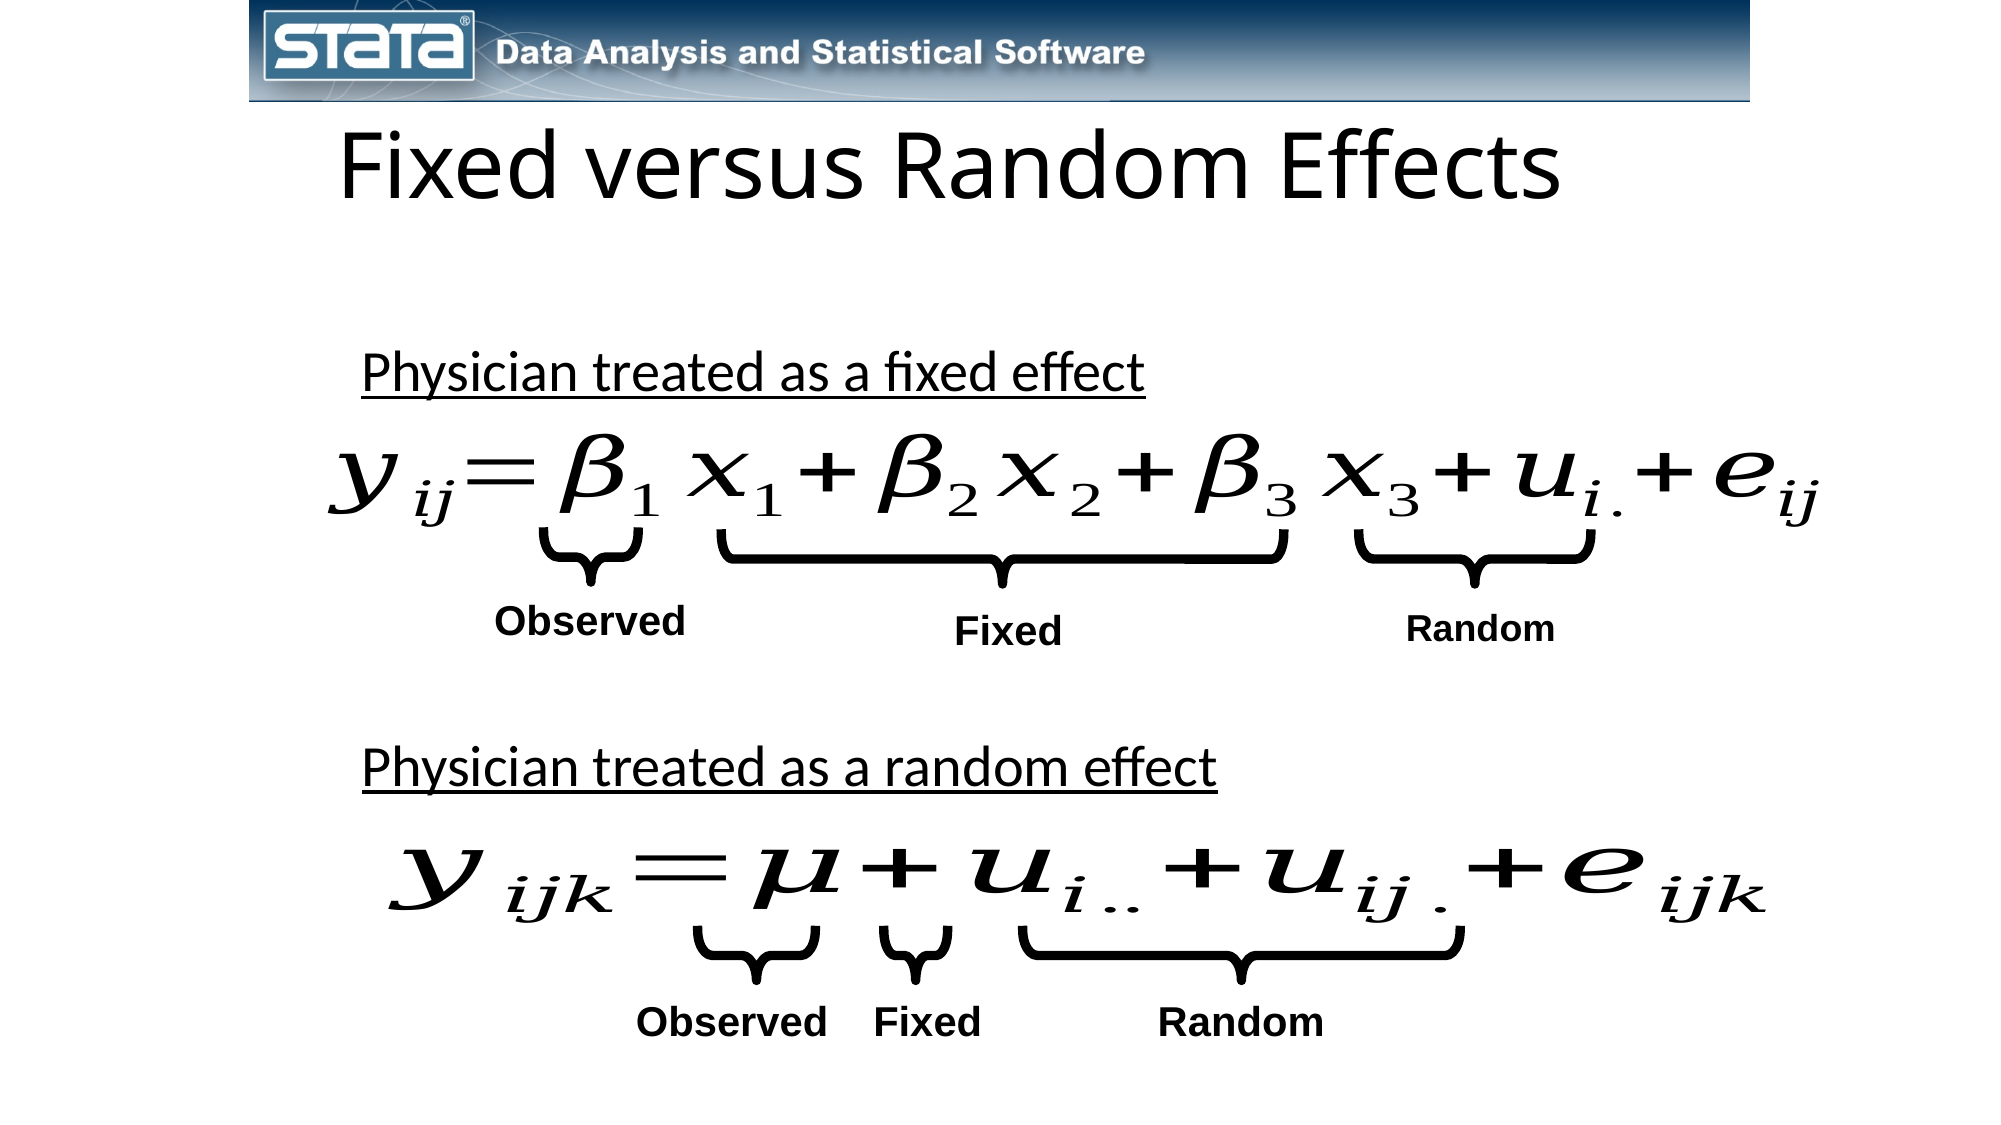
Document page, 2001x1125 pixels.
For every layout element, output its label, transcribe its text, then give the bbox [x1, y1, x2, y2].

text_box [1358, 534, 1591, 585]
title Fixed versus Random Effects [321, 102, 1671, 238]
text_box [543, 532, 639, 583]
text_box [721, 533, 1284, 585]
text_box Fixed [858, 987, 998, 1053]
text_box Random [1391, 596, 1571, 656]
text_box Physician treated as a random effect [347, 720, 1233, 806]
text_box Fixed [939, 596, 1079, 662]
text_box Observed [479, 586, 702, 652]
text_box Random [1142, 987, 1340, 1053]
text_box [1022, 930, 1461, 981]
text_box Physician treated as a fixed effect [346, 326, 1162, 411]
text_box [883, 930, 948, 981]
picture [249, 0, 1750, 102]
text_box Observed [621, 987, 844, 1053]
text_box [697, 930, 816, 981]
